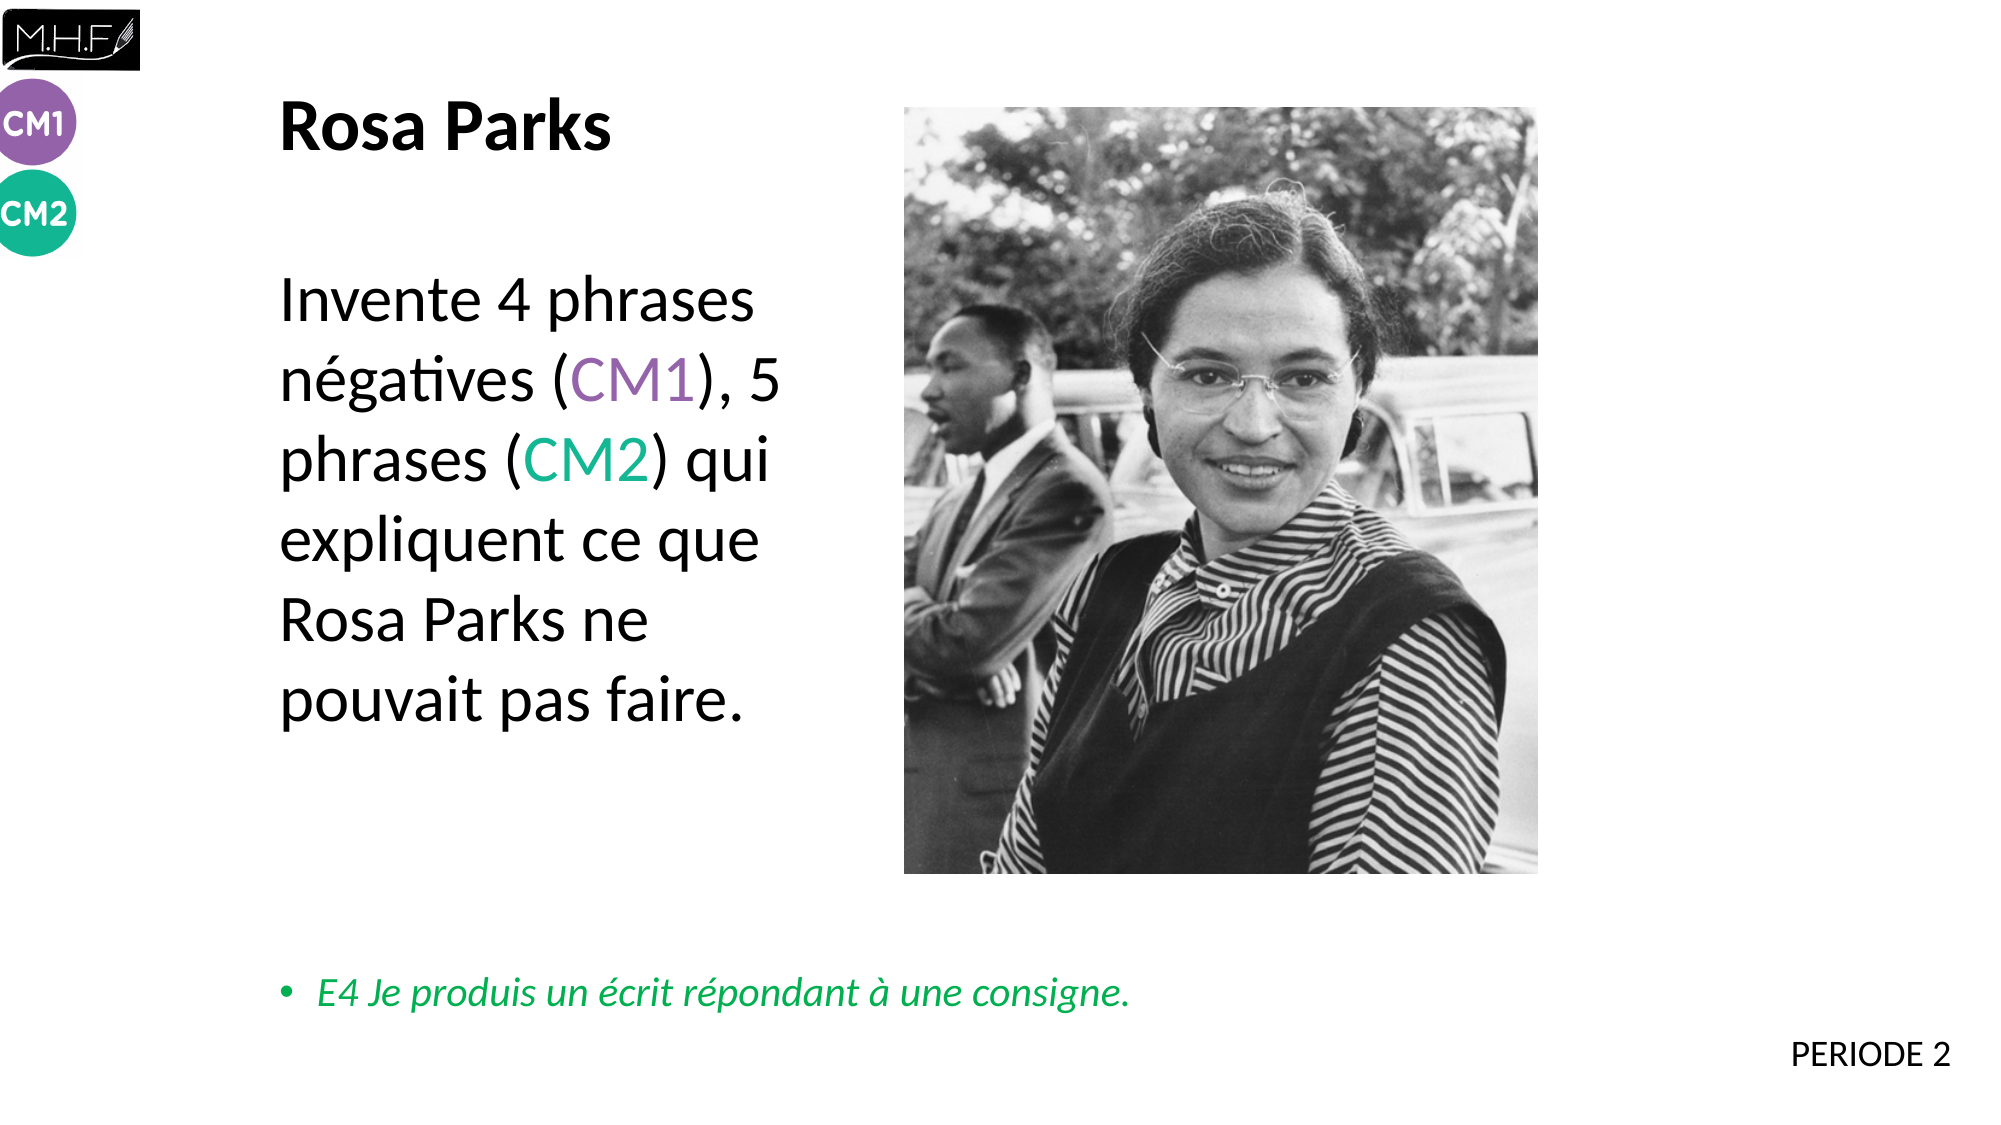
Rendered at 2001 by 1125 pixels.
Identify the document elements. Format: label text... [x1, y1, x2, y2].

text_box PERIODE 2 [1615, 1021, 1967, 1082]
text_box E4 Je produis un écrit répondant à une consigne. [264, 963, 1615, 1082]
text_box Invente 4 phrases négatives (CM1), 5 phrases (CM2) qui expliquent ce que Rosa Parks ne pouvait pas faire. [264, 246, 804, 914]
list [904, 107, 1539, 874]
picture [0, 7, 140, 259]
title Rosa Parks [264, 62, 759, 191]
